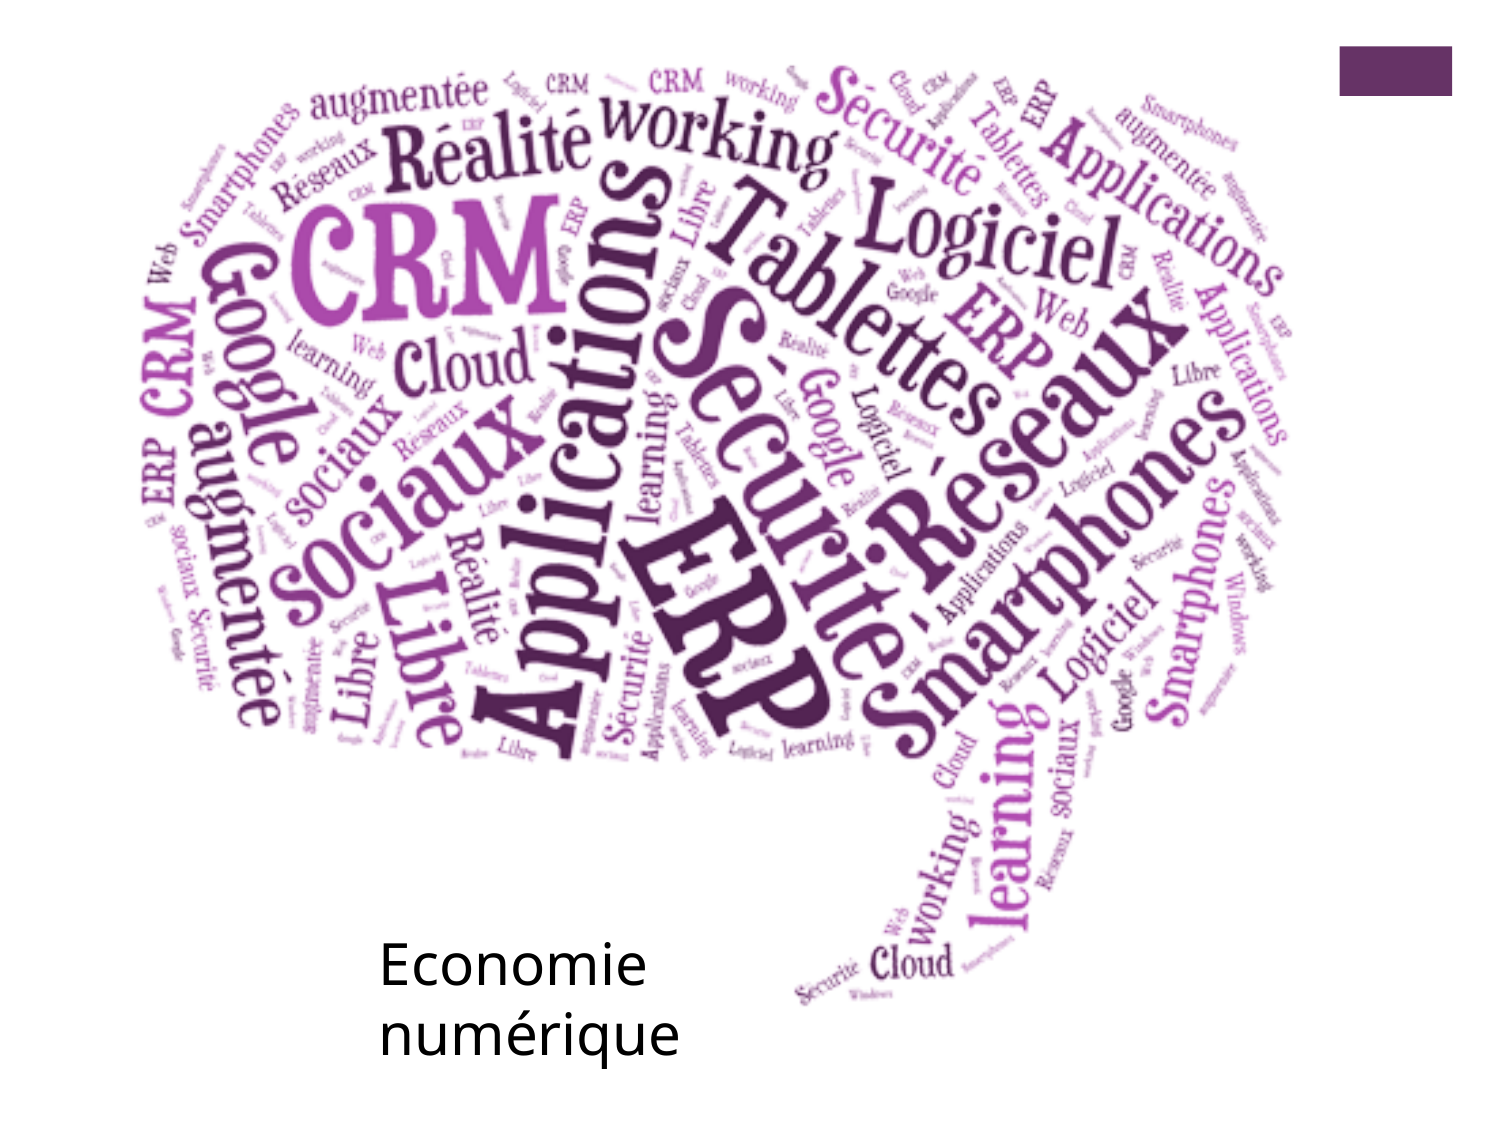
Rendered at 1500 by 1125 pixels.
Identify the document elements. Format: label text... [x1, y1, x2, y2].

text_box Economie numérique [363, 1041, 774, 1075]
picture [109, 35, 1334, 1029]
